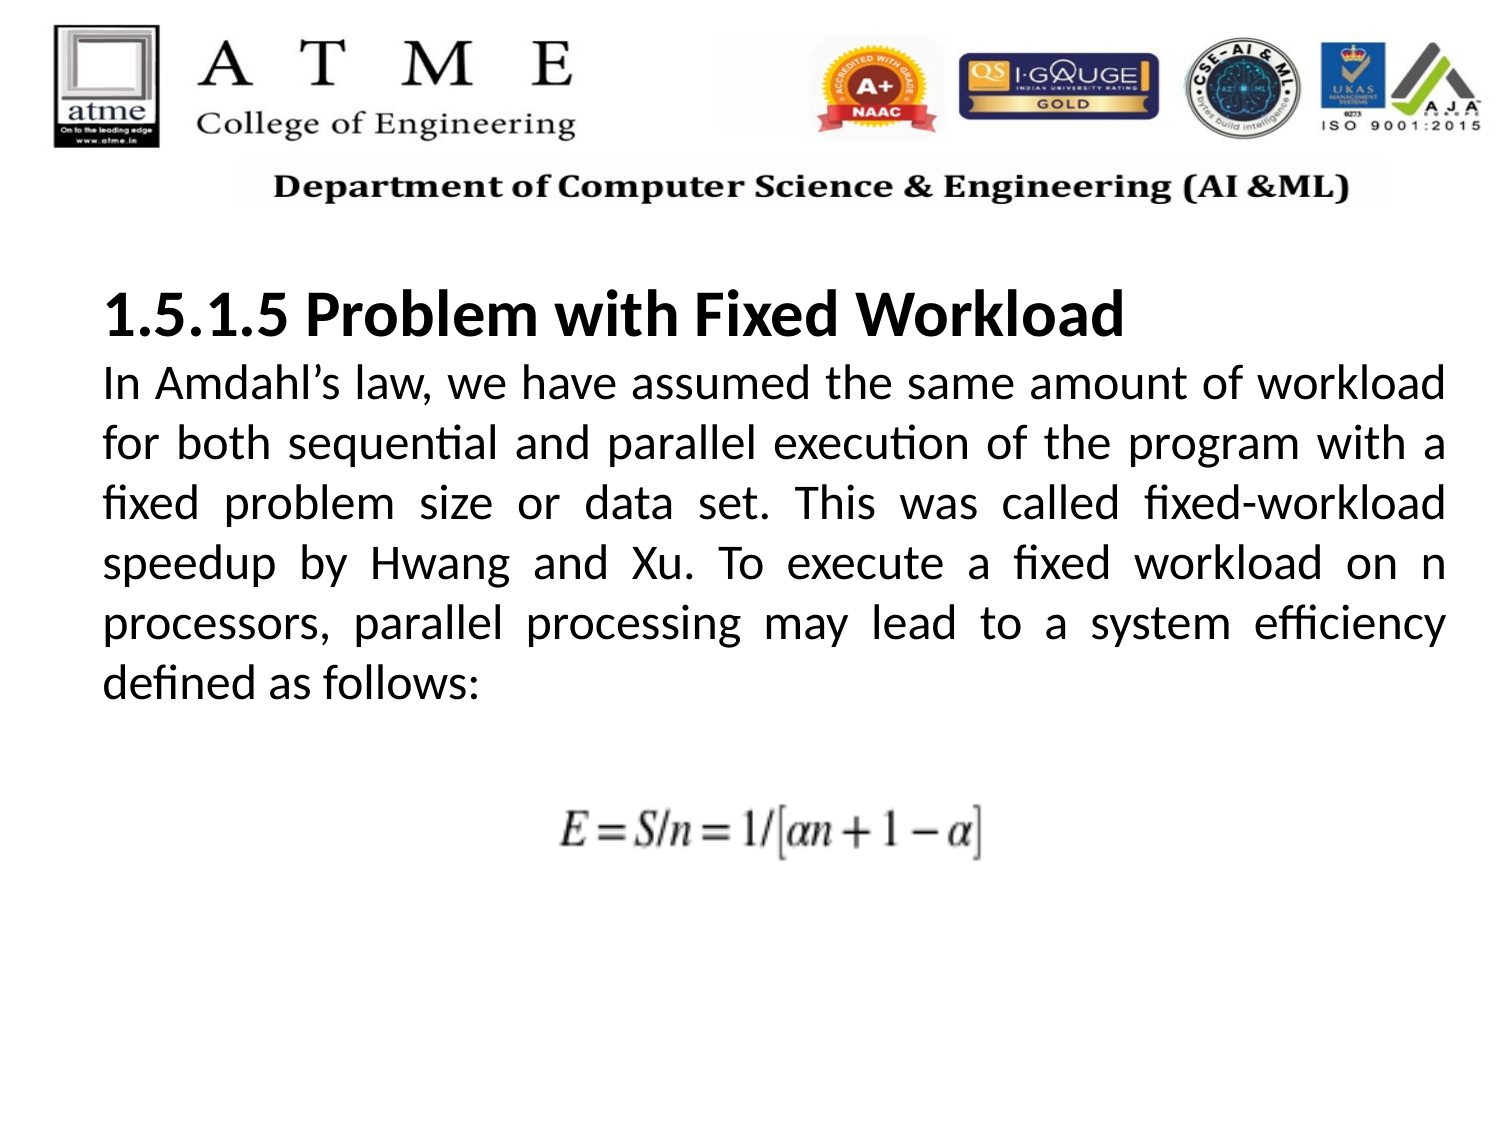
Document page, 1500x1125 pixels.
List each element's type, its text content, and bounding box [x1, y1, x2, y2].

picture [524, 762, 1063, 899]
text_box 1.5.1.5 Problem with Fixed Workload In Amdahl’s law, we have assumed the same amount of workload for both sequential and parallel execution of the program with a fixed problem size or data set. This was called fixed-workload speedup by Hwang and Xu. To execute a fixed workload on n processors, parallel processing may lead to a system efficiency defined as follows: [87, 262, 1463, 763]
picture [24, 0, 1500, 226]
